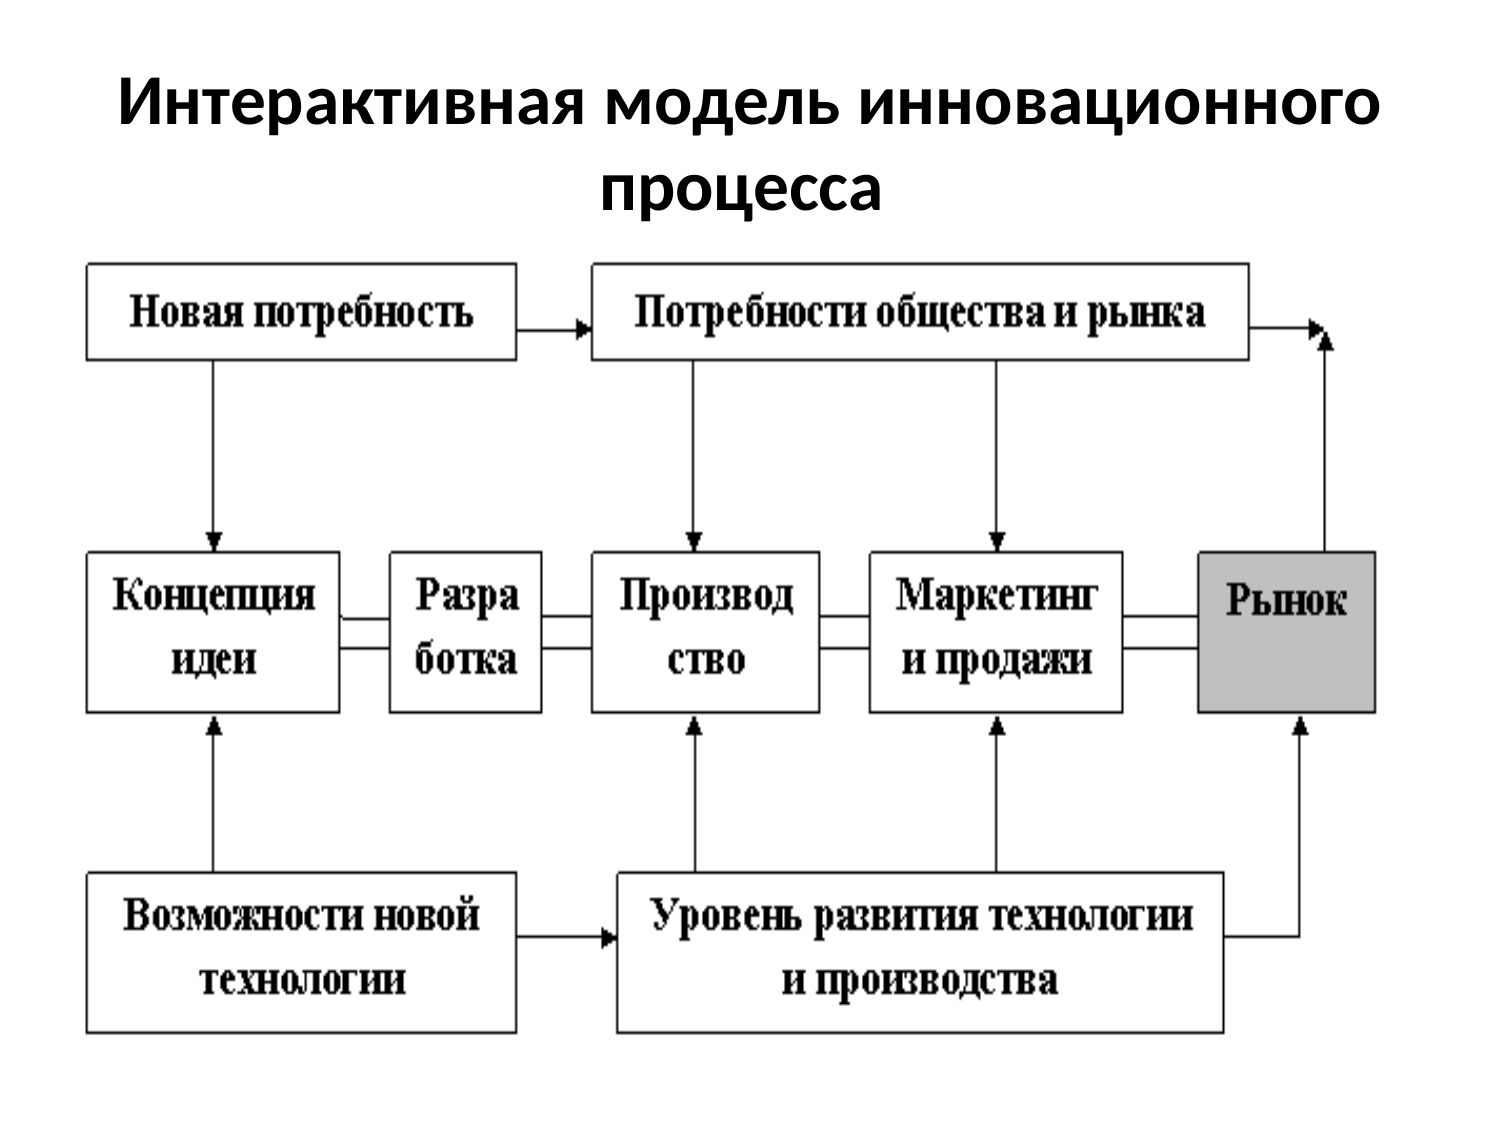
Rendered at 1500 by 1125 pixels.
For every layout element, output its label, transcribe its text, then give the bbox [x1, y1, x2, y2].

title Интерактивная модель инновационного процесса [75, 45, 1425, 233]
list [81, 234, 1384, 1044]
